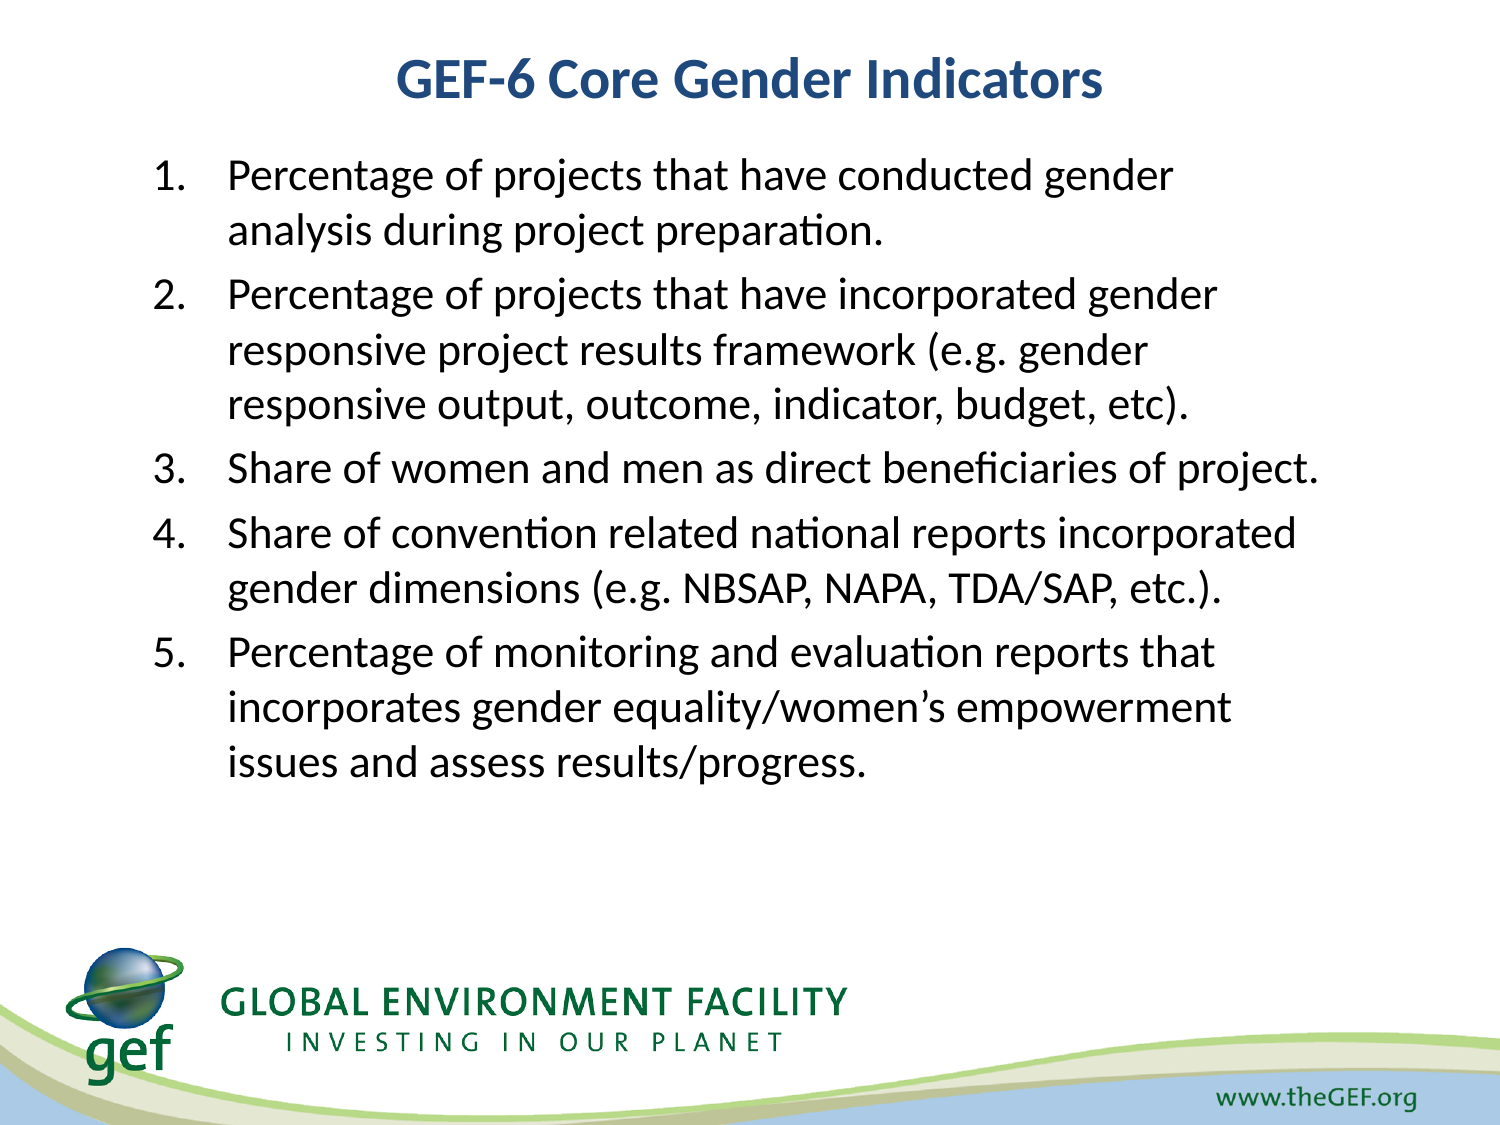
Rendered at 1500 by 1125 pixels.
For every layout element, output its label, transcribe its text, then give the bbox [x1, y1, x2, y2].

list Percentage of projects that have conducted gender analysis during project preparation. Percentage of projects that have incorporated gender responsive project results framework (e.g. gender responsive output, outcome, indicator, budget, etc). Share of women and men as direct beneficiaries of project. Share of convention related national reports incorporated gender dimensions (e.g. NBSAP, NAPA, TDA/SAP, etc.). Percentage of monitoring and evaluation reports that incorporates gender equality/women’s empowerment issues and assess results/progress. [137, 137, 1338, 913]
title GEF-6 Core Gender Indicators [0, 24, 1500, 126]
picture [0, 920, 1500, 1125]
